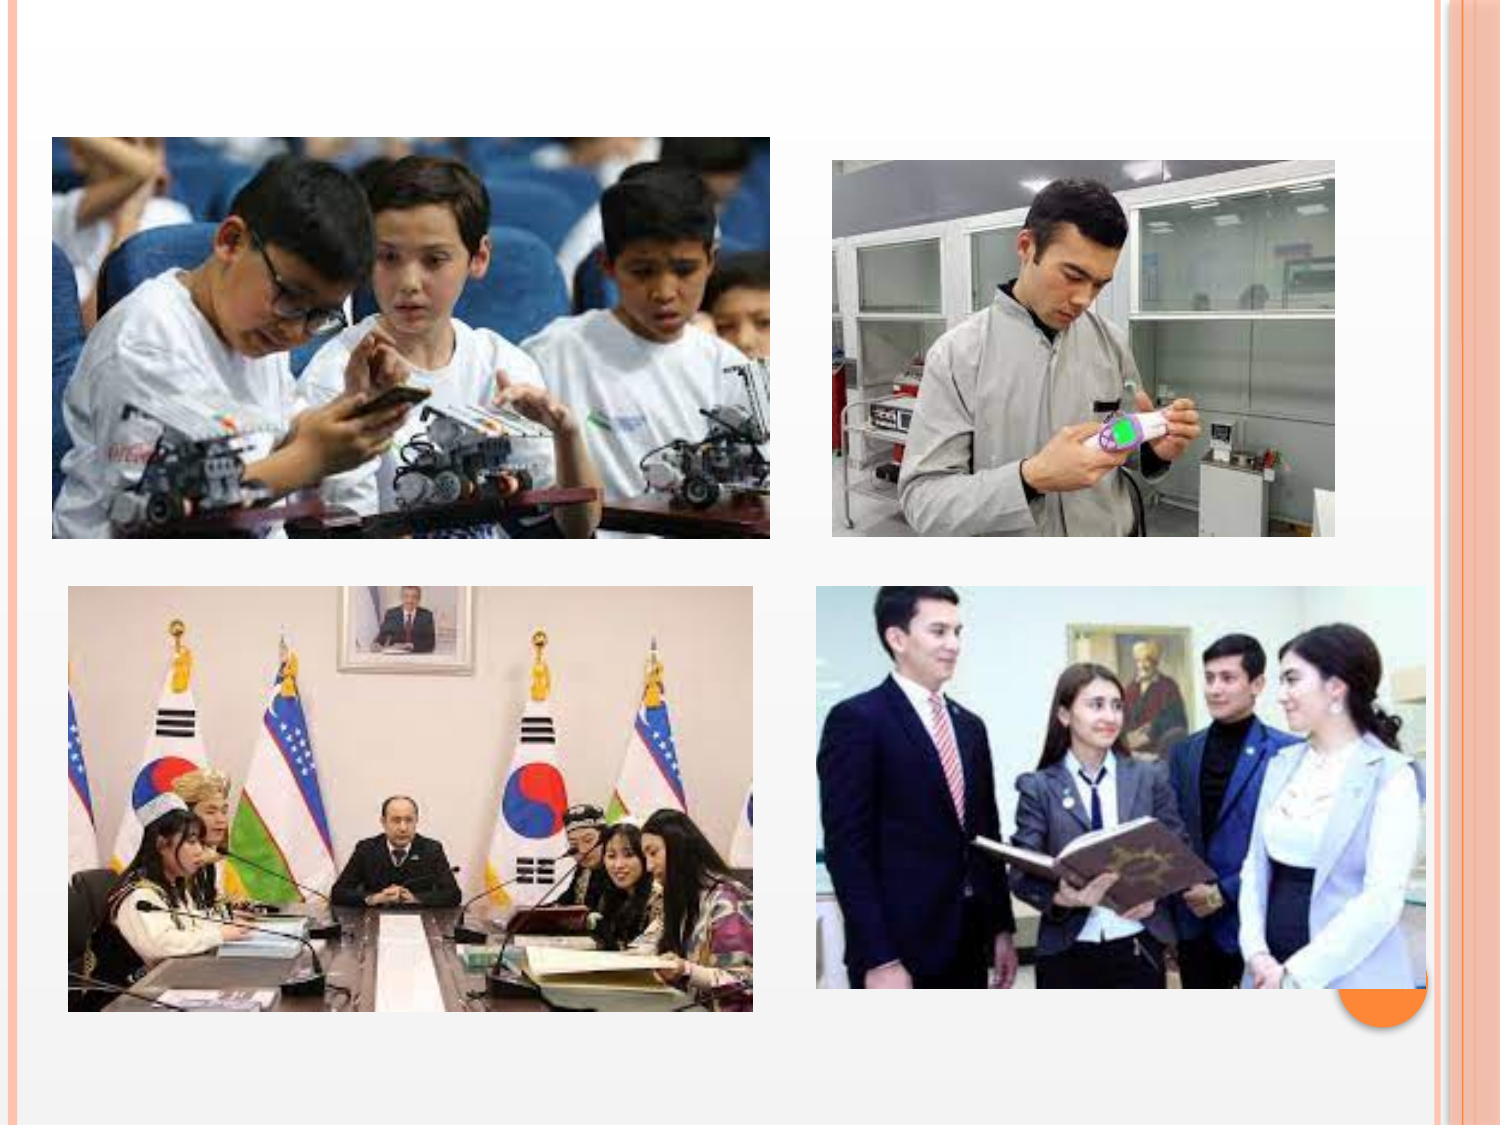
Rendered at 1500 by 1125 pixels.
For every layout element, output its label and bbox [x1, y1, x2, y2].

picture [67, 585, 754, 1012]
picture [51, 136, 770, 540]
picture [815, 585, 1427, 989]
list [832, 160, 1336, 538]
